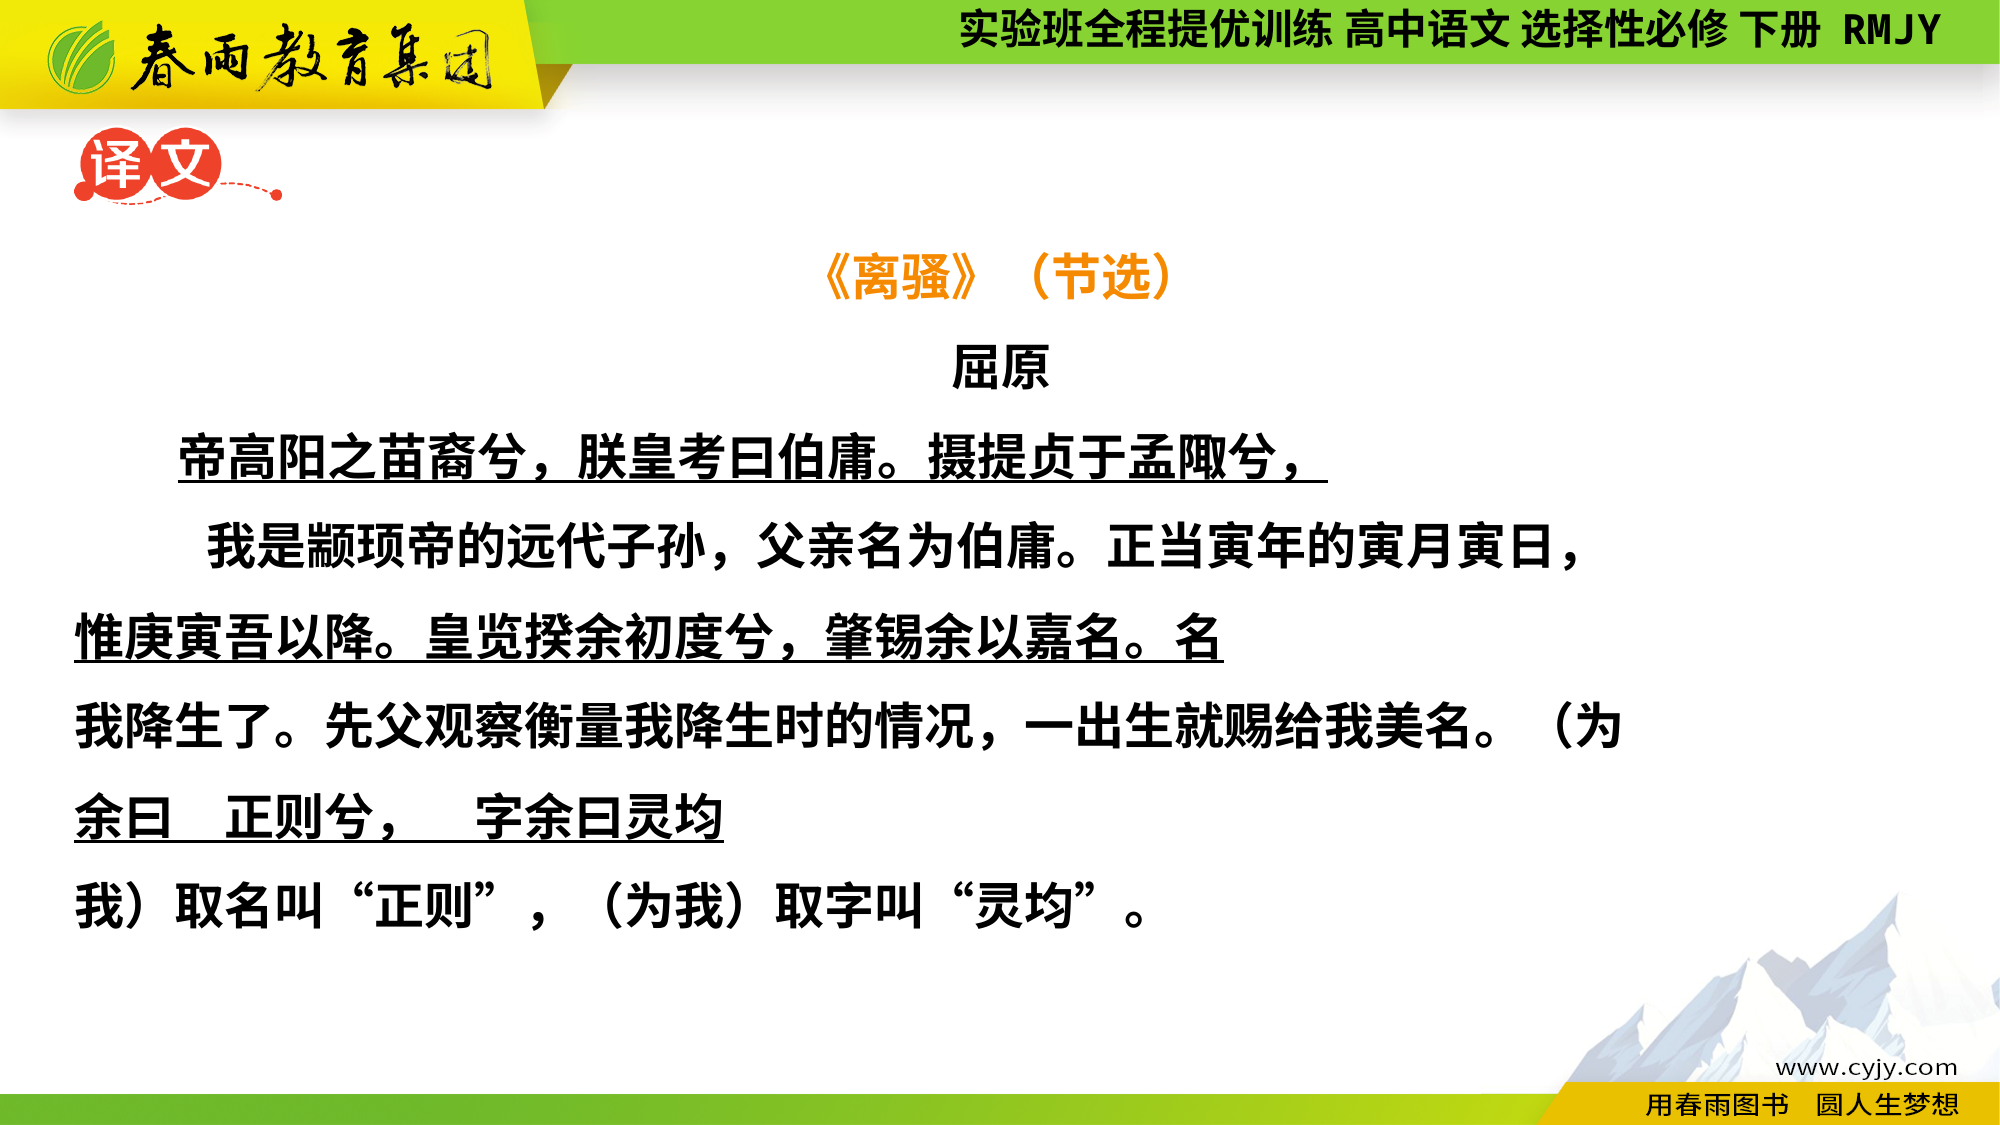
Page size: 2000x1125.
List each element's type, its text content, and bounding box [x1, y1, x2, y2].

picture [0, 0, 2000, 1125]
text_box 我是颛顼帝的远代子孙，父亲名为伯庸。正当寅年的寅月寅日， 我降生了。先父观察衡量我降生时的情况，一出生就赐给我美名。（为 我）取名叫“正则”，（为我）取字叫“灵均”。 [59, 476, 1944, 942]
